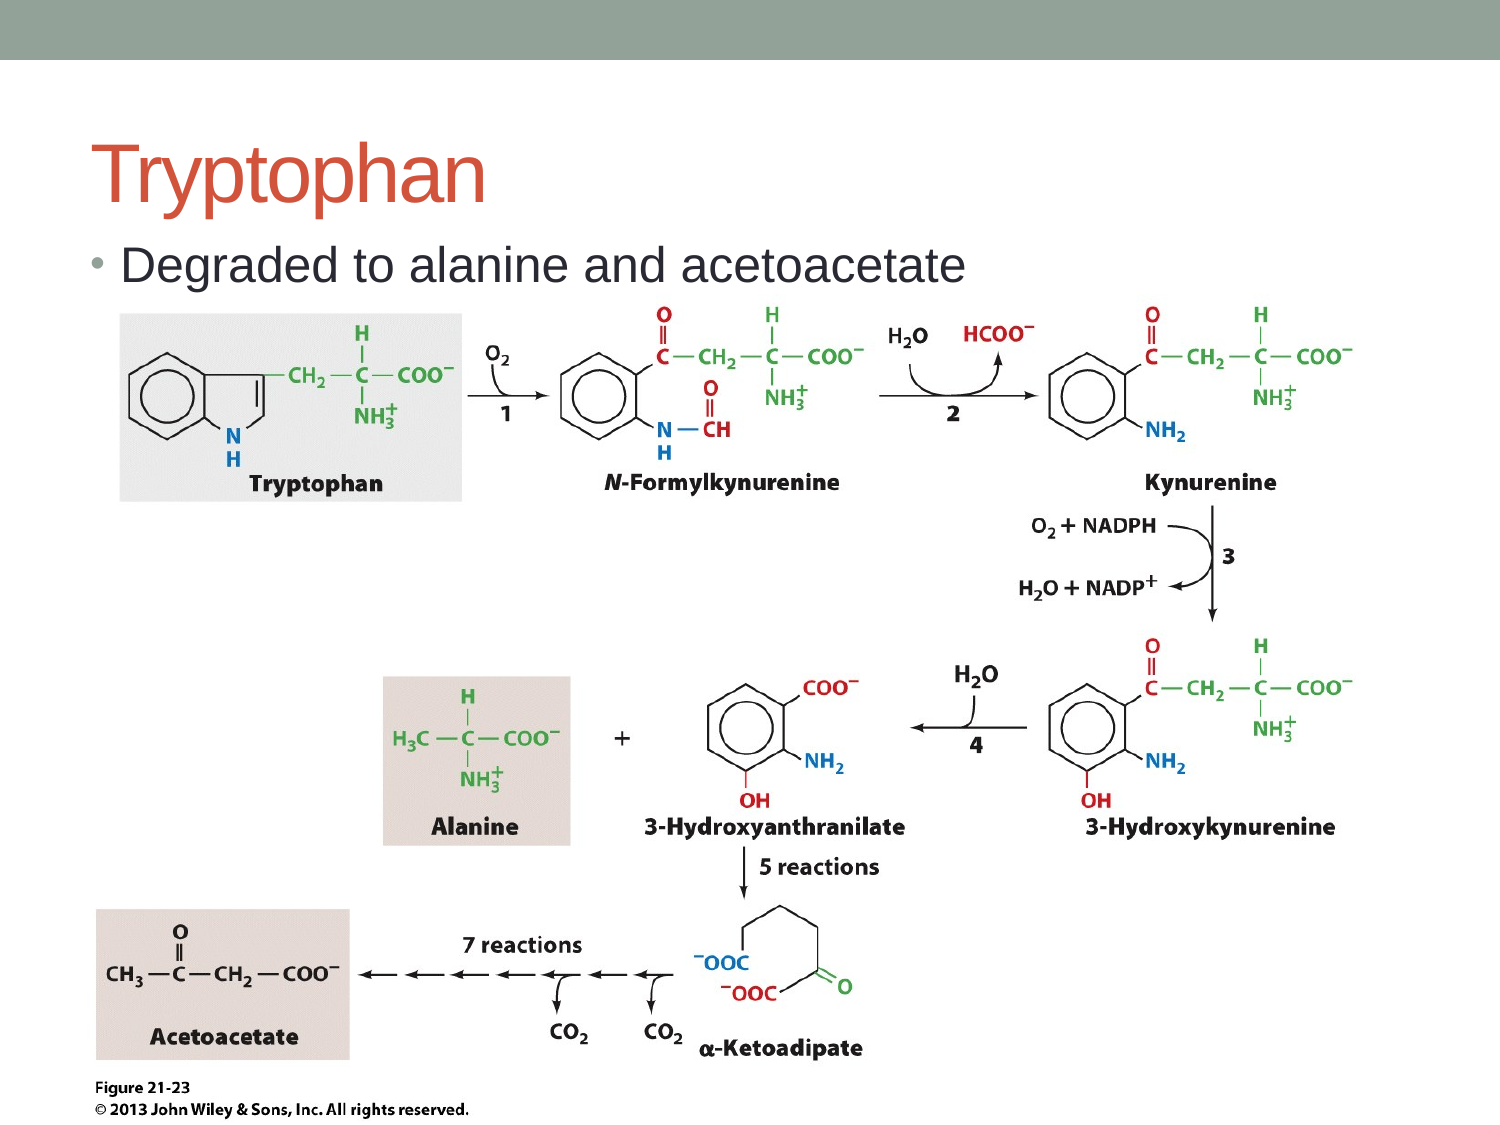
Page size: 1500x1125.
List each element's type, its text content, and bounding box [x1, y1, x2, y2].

title Tryptophan [75, 87, 1425, 224]
picture [87, 293, 1363, 1123]
list Degraded to alanine and acetoacetate [75, 224, 1425, 1025]
